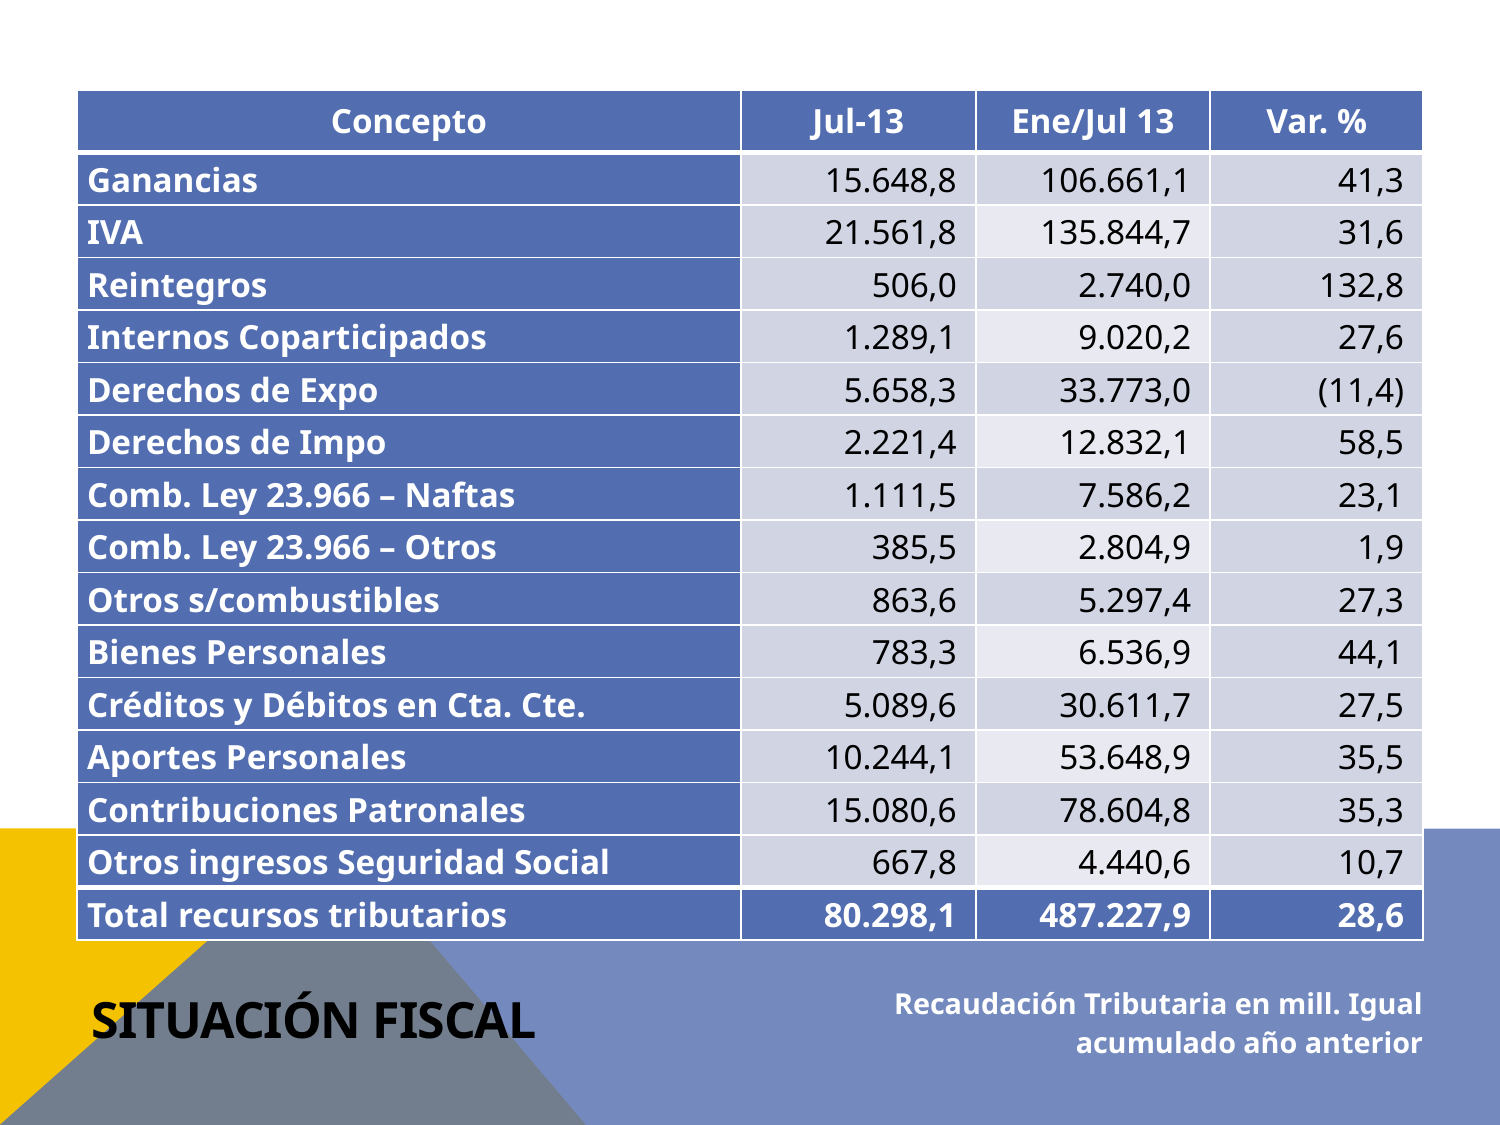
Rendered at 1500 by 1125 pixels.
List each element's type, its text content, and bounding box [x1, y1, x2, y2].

table_cell 15.080,6 [742, 783, 975, 834]
table_cell 385,5 [742, 521, 975, 572]
table_cell 135.844,7 [977, 206, 1209, 257]
table_cell 30.611,7 [977, 678, 1209, 729]
table_cell 27,3 [1211, 573, 1422, 624]
table_cell 21.561,8 [742, 206, 975, 257]
table_cell 28,6 [1211, 890, 1422, 939]
table_cell 1,9 [1211, 521, 1422, 572]
table_cell 27,5 [1211, 678, 1422, 729]
table_header Jul-13 [742, 91, 975, 150]
table_cell 667,8 [742, 836, 975, 885]
table_cell Derechos de Expo [78, 363, 740, 414]
table_cell 33.773,0 [977, 363, 1209, 414]
table_cell 5.658,3 [742, 363, 975, 414]
table_cell Comb. Ley 23.966 – Naftas [78, 468, 740, 519]
table_cell 27,6 [1211, 311, 1422, 362]
table_cell 5.297,4 [977, 573, 1209, 624]
table_cell 58,5 [1211, 416, 1422, 467]
table_cell 44,1 [1211, 626, 1422, 677]
table_cell Reintegros [78, 258, 740, 309]
table_cell 23,1 [1211, 468, 1422, 519]
table_cell 487.227,9 [977, 890, 1209, 939]
table_cell Aportes Personales [78, 731, 740, 782]
table_cell Total recursos tributarios [78, 890, 740, 939]
title Situación Fiscal [76, 965, 750, 1071]
table_cell 31,6 [1211, 206, 1422, 257]
table_cell 2.221,4 [742, 416, 975, 467]
table_cell 9.020,2 [977, 311, 1209, 362]
table_header Var. % [1211, 91, 1422, 150]
table_cell 4.440,6 [977, 836, 1209, 885]
table_cell 783,3 [742, 626, 975, 677]
table_cell 80.298,1 [742, 890, 975, 939]
table_cell 2.740,0 [977, 258, 1209, 309]
table_cell 106.661,1 [977, 155, 1209, 204]
table_cell 863,6 [742, 573, 975, 624]
table_cell Bienes Personales [78, 626, 740, 677]
table_cell 132,8 [1211, 258, 1422, 309]
table_cell 15.648,8 [742, 155, 975, 204]
table_cell Comb. Ley 23.966 – Otros [78, 521, 740, 572]
table_header Concepto [78, 91, 740, 150]
table_cell Otros s/combustibles [78, 573, 740, 624]
table_cell 6.536,9 [977, 626, 1209, 677]
table_cell Créditos y Débitos en Cta. Cte. [78, 678, 740, 729]
table_cell 41,3 [1211, 155, 1422, 204]
table_cell Derechos de Impo [78, 416, 740, 467]
table_cell 12.832,1 [977, 416, 1209, 467]
table_cell 1.111,5 [742, 468, 975, 519]
table_cell Contribuciones Patronales [78, 783, 740, 834]
table_cell 5.089,6 [742, 678, 975, 729]
table_cell 2.804,9 [977, 521, 1209, 572]
table_header Ene/Jul 13 [977, 91, 1209, 150]
table_cell 35,5 [1211, 731, 1422, 782]
table_cell 1.289,1 [742, 311, 975, 362]
table_cell 506,0 [742, 258, 975, 309]
table_cell (11,4) [1211, 363, 1422, 414]
table_cell 7.586,2 [977, 468, 1209, 519]
table_cell Otros ingresos Seguridad Social [78, 836, 740, 885]
table_cell 78.604,8 [977, 783, 1209, 834]
table_cell 35,3 [1211, 783, 1422, 834]
text_box Recaudación Tributaria en mill. Igual acumulado año anterior [808, 975, 1438, 1071]
table_cell 53.648,9 [977, 731, 1209, 782]
table_cell Ganancias [78, 155, 740, 204]
table_cell Internos Coparticipados [78, 311, 740, 362]
table_cell 10.244,1 [742, 731, 975, 782]
table_cell 10,7 [1211, 836, 1422, 885]
table_cell IVA [78, 206, 740, 257]
